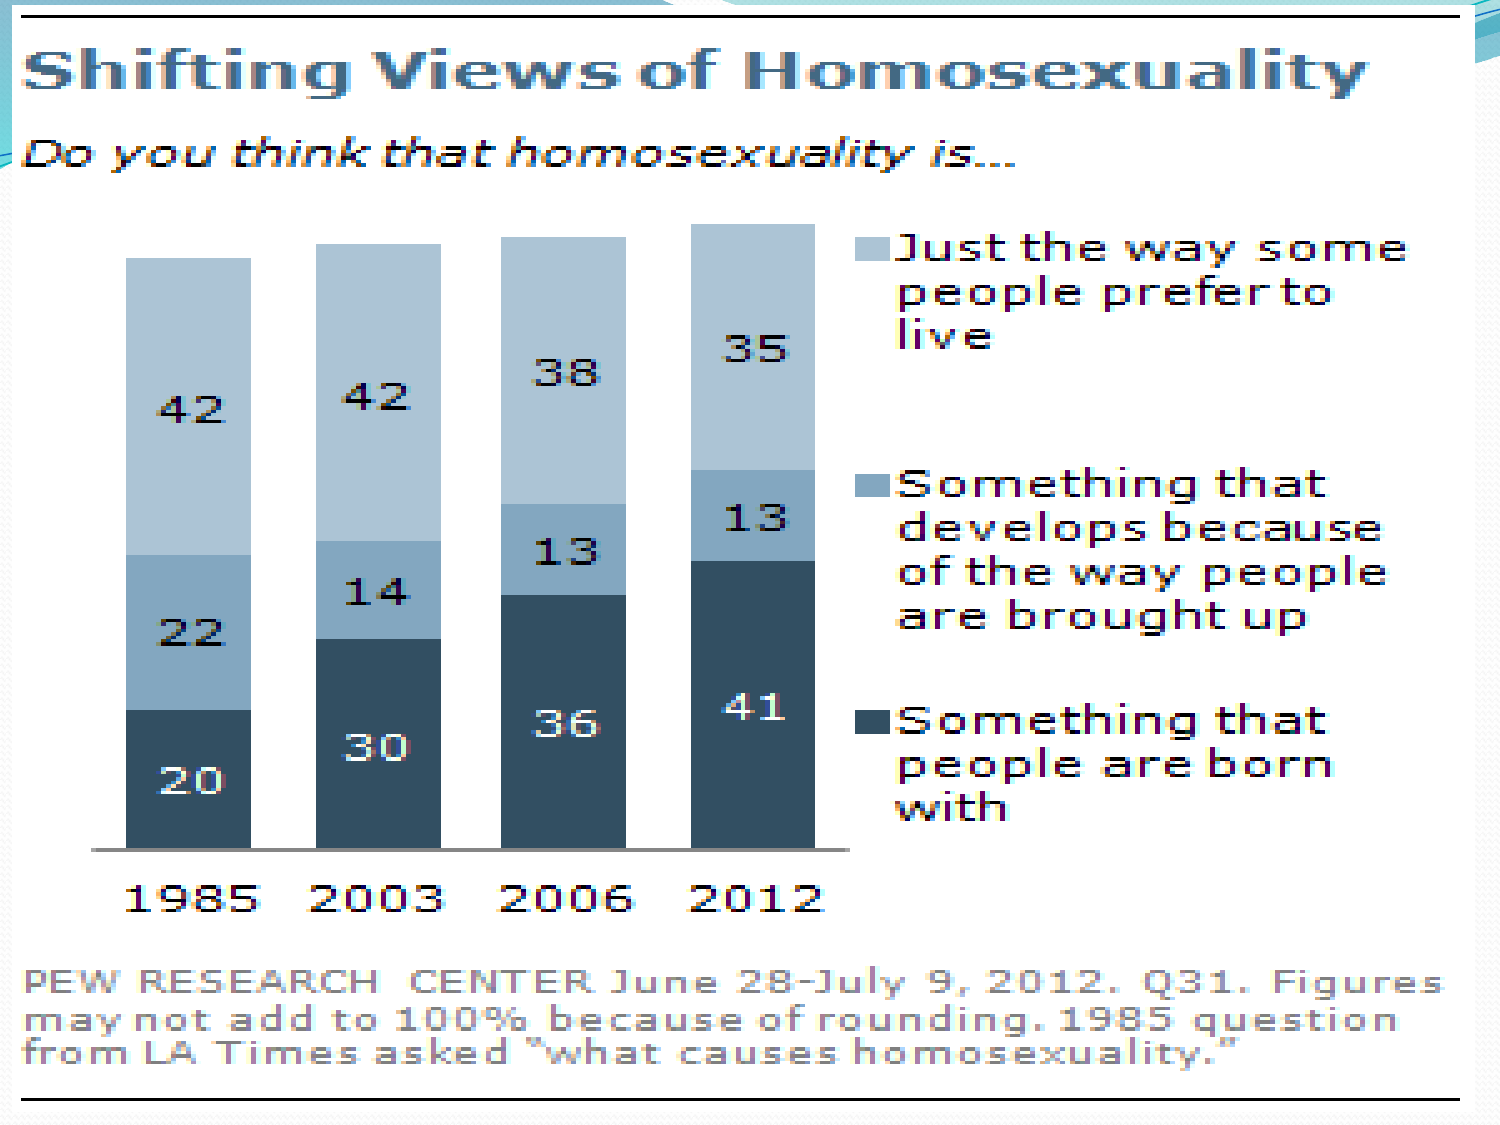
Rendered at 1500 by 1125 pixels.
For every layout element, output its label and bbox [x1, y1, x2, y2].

list [12, 5, 1476, 1112]
